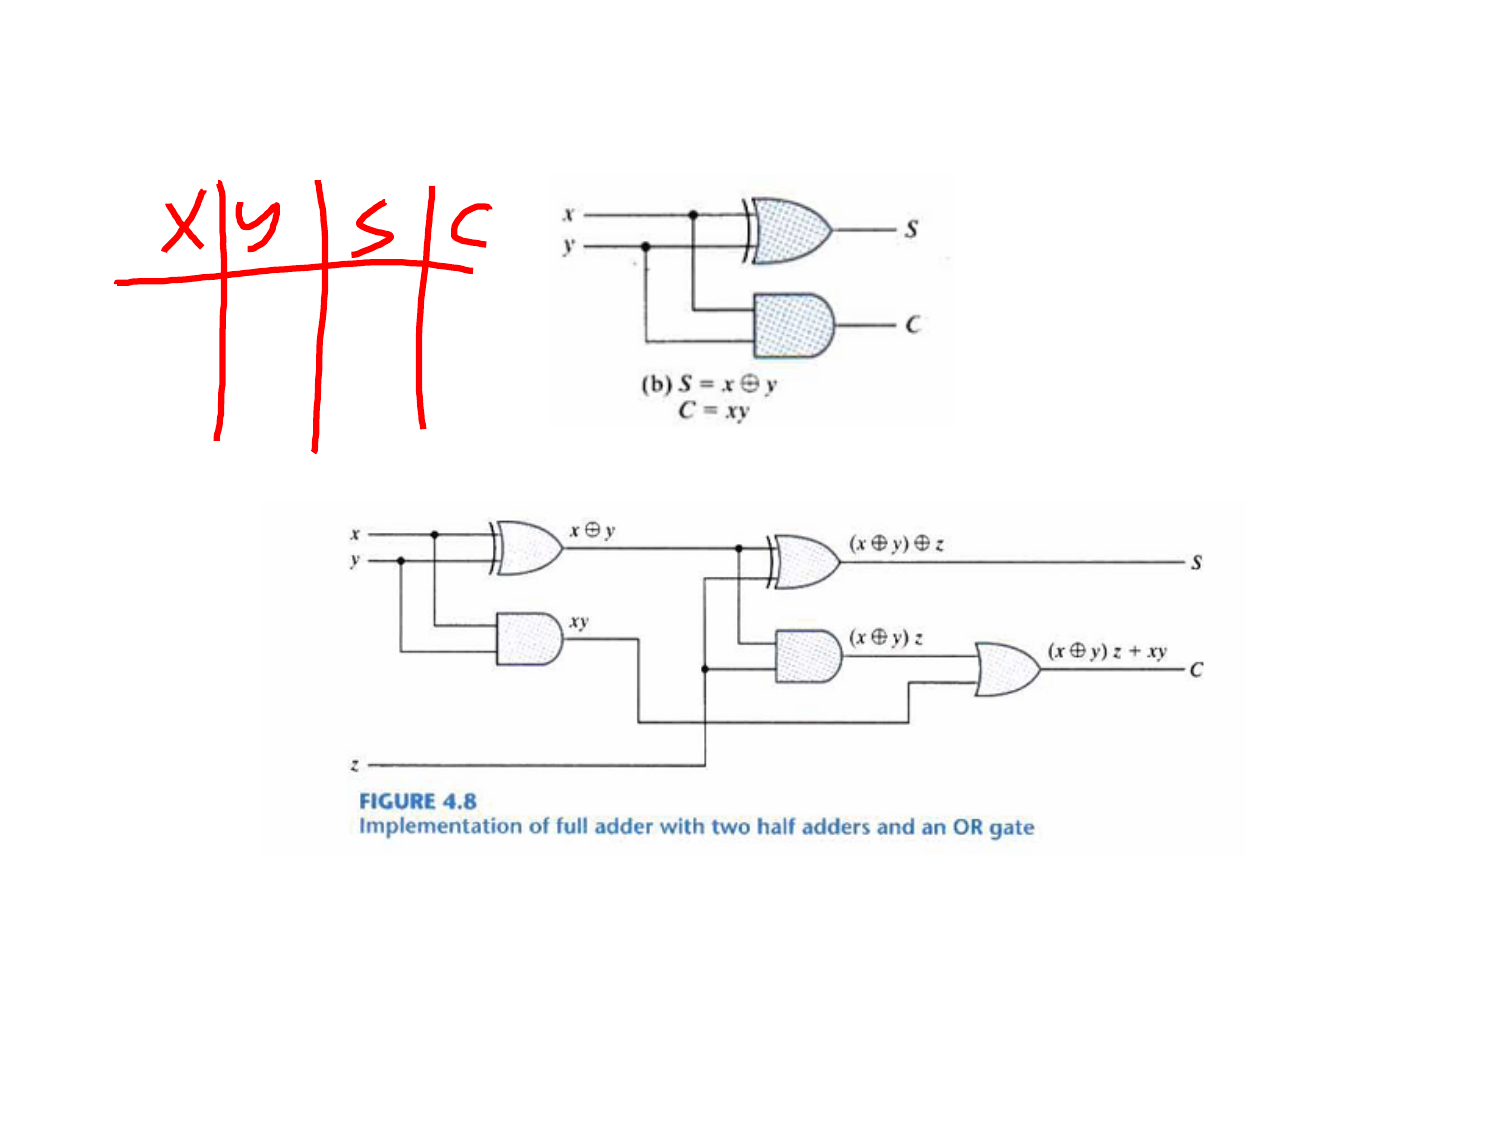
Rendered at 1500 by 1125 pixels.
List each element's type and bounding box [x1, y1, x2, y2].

picture [262, 499, 1246, 857]
text_box [116, 179, 490, 453]
picture [549, 174, 955, 428]
